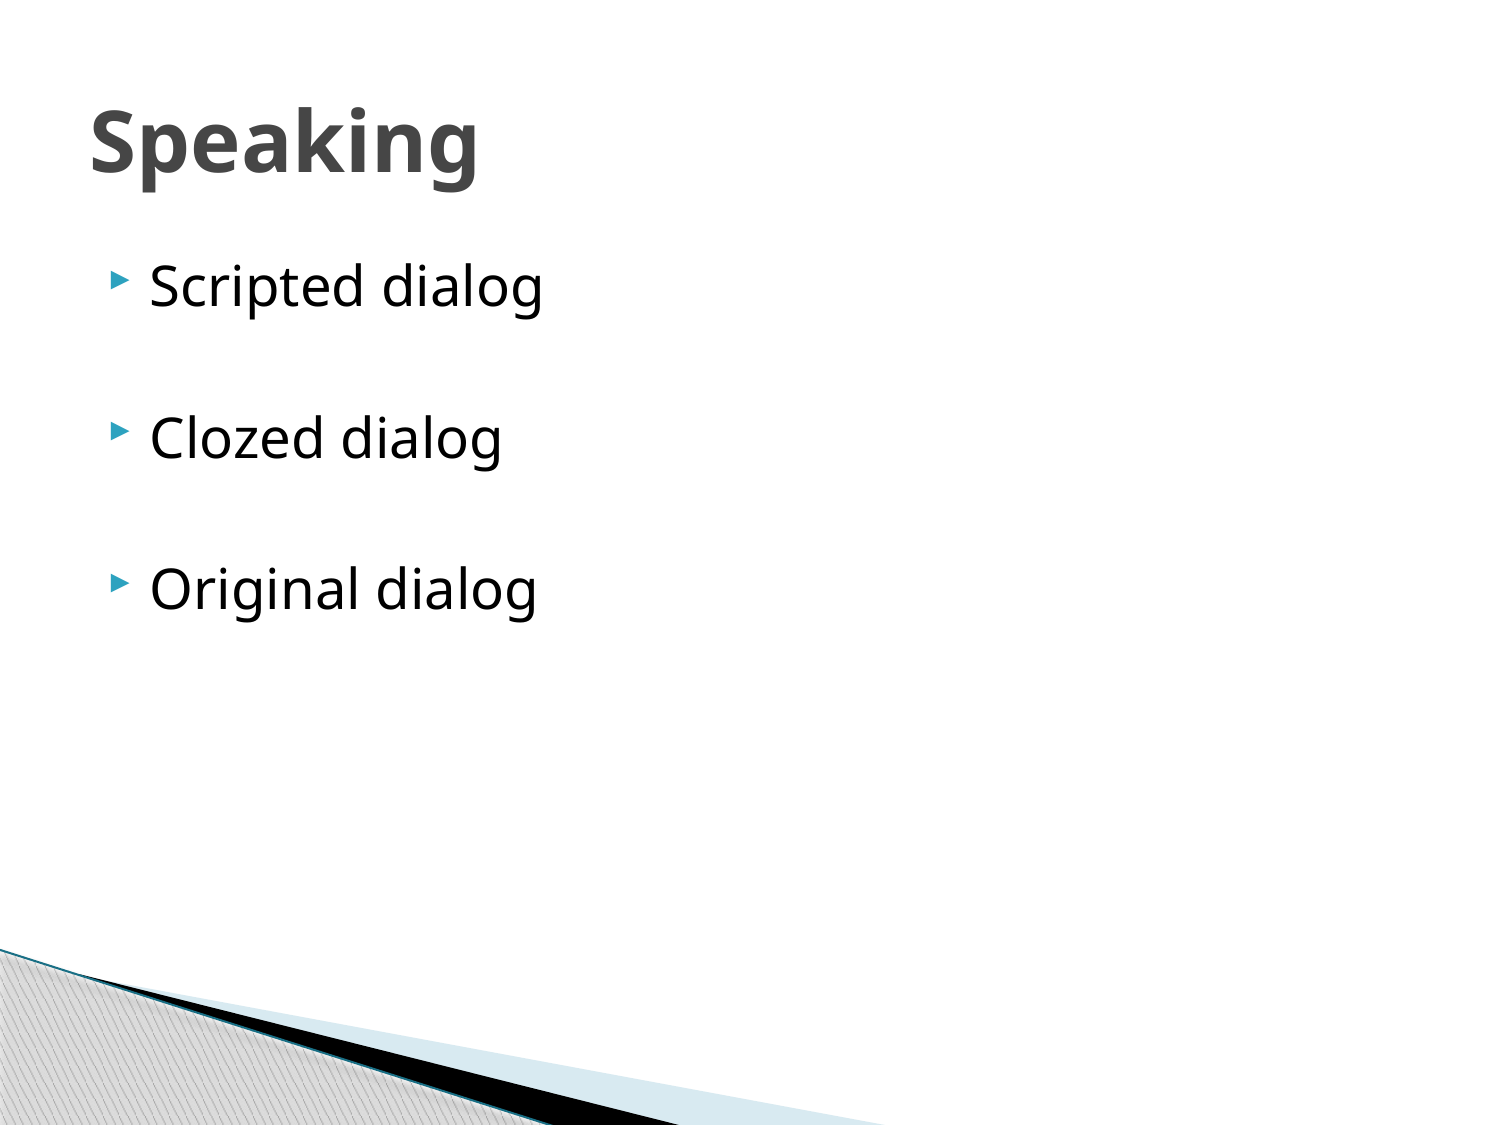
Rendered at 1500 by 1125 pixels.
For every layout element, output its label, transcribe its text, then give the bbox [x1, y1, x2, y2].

title Speaking [75, 45, 1425, 233]
list Scripted dialog Clozed dialog Original dialog [75, 243, 1425, 986]
